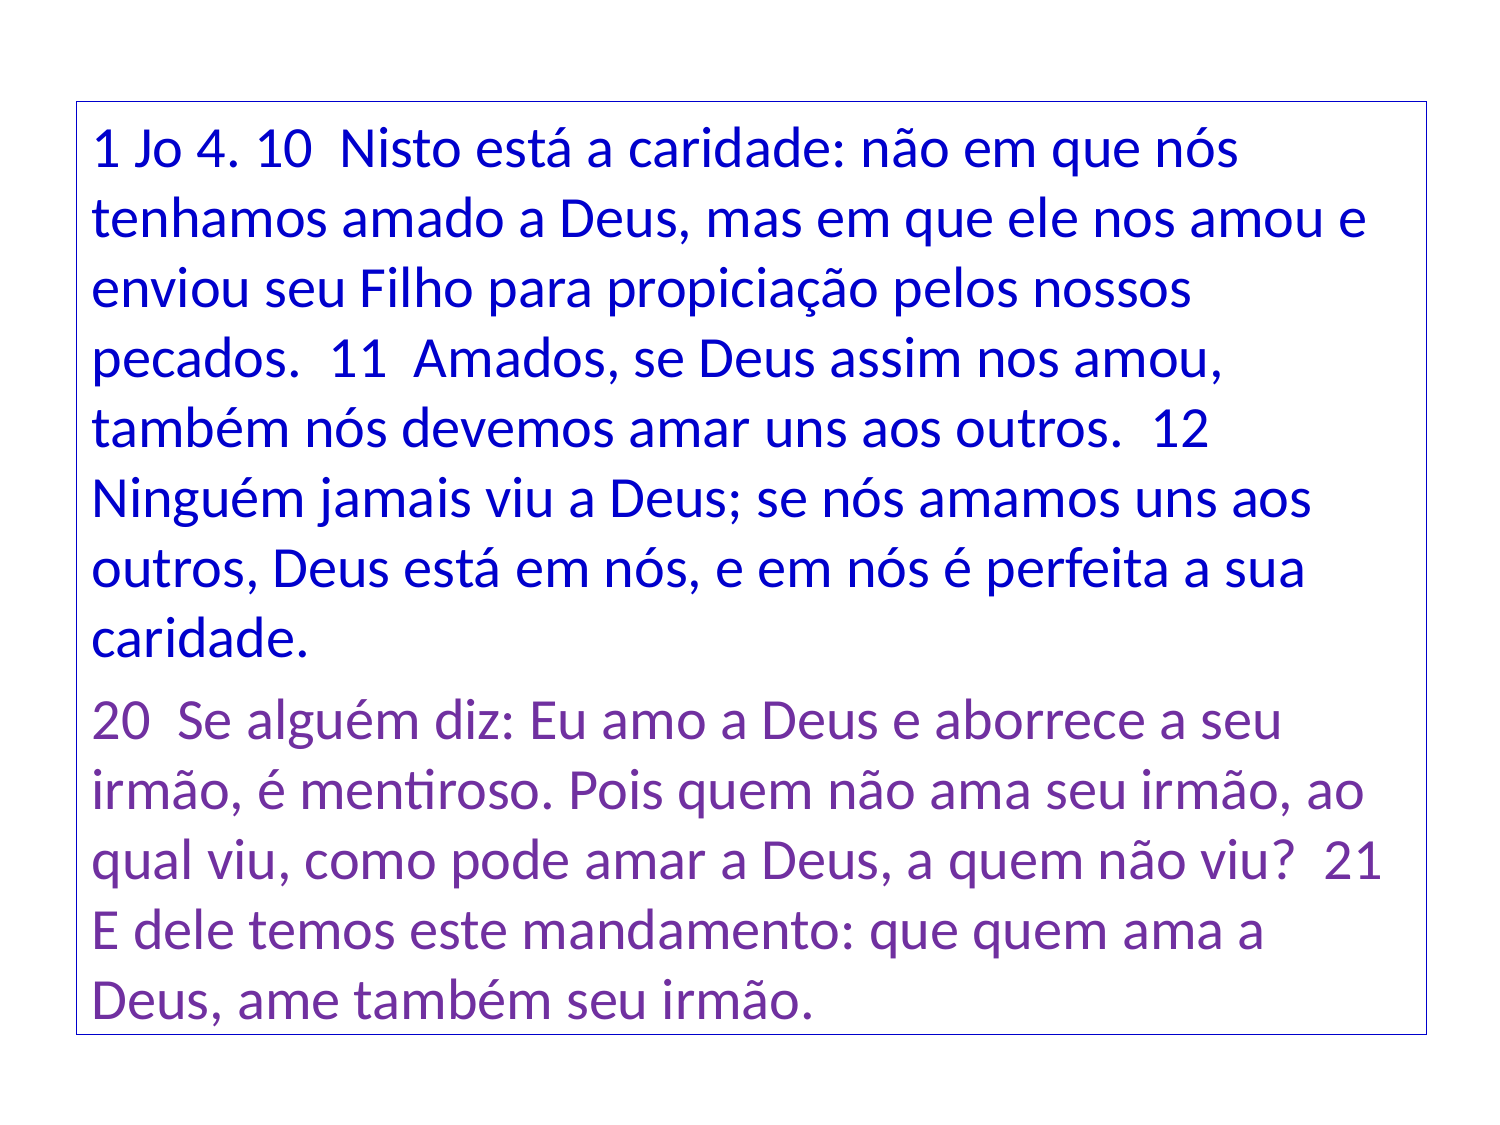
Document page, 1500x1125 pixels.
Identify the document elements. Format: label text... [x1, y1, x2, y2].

list 1 Jo 4. 10 Nisto está a caridade: não em que nós tenhamos amado a Deus, mas em que ele nos amou e enviou seu Filho para propiciação pelos nossos pecados. 11 Amados, se Deus assim nos amou, também nós devemos amar uns aos outros. 12 Ninguém jamais viu a Deus; se nós amamos uns aos outros, Deus está em nós, e em nós é perfeita a sua caridade. 20 Se alguém diz: Eu amo a Deus e aborrece a seu irmão, é mentiroso. Pois quem não ama seu irmão, ao qual viu, como pode amar a Deus, a quem não viu? 21 E dele temos este mandamento: que quem ama a Deus, ame também seu irmão. [76, 101, 1427, 1035]
